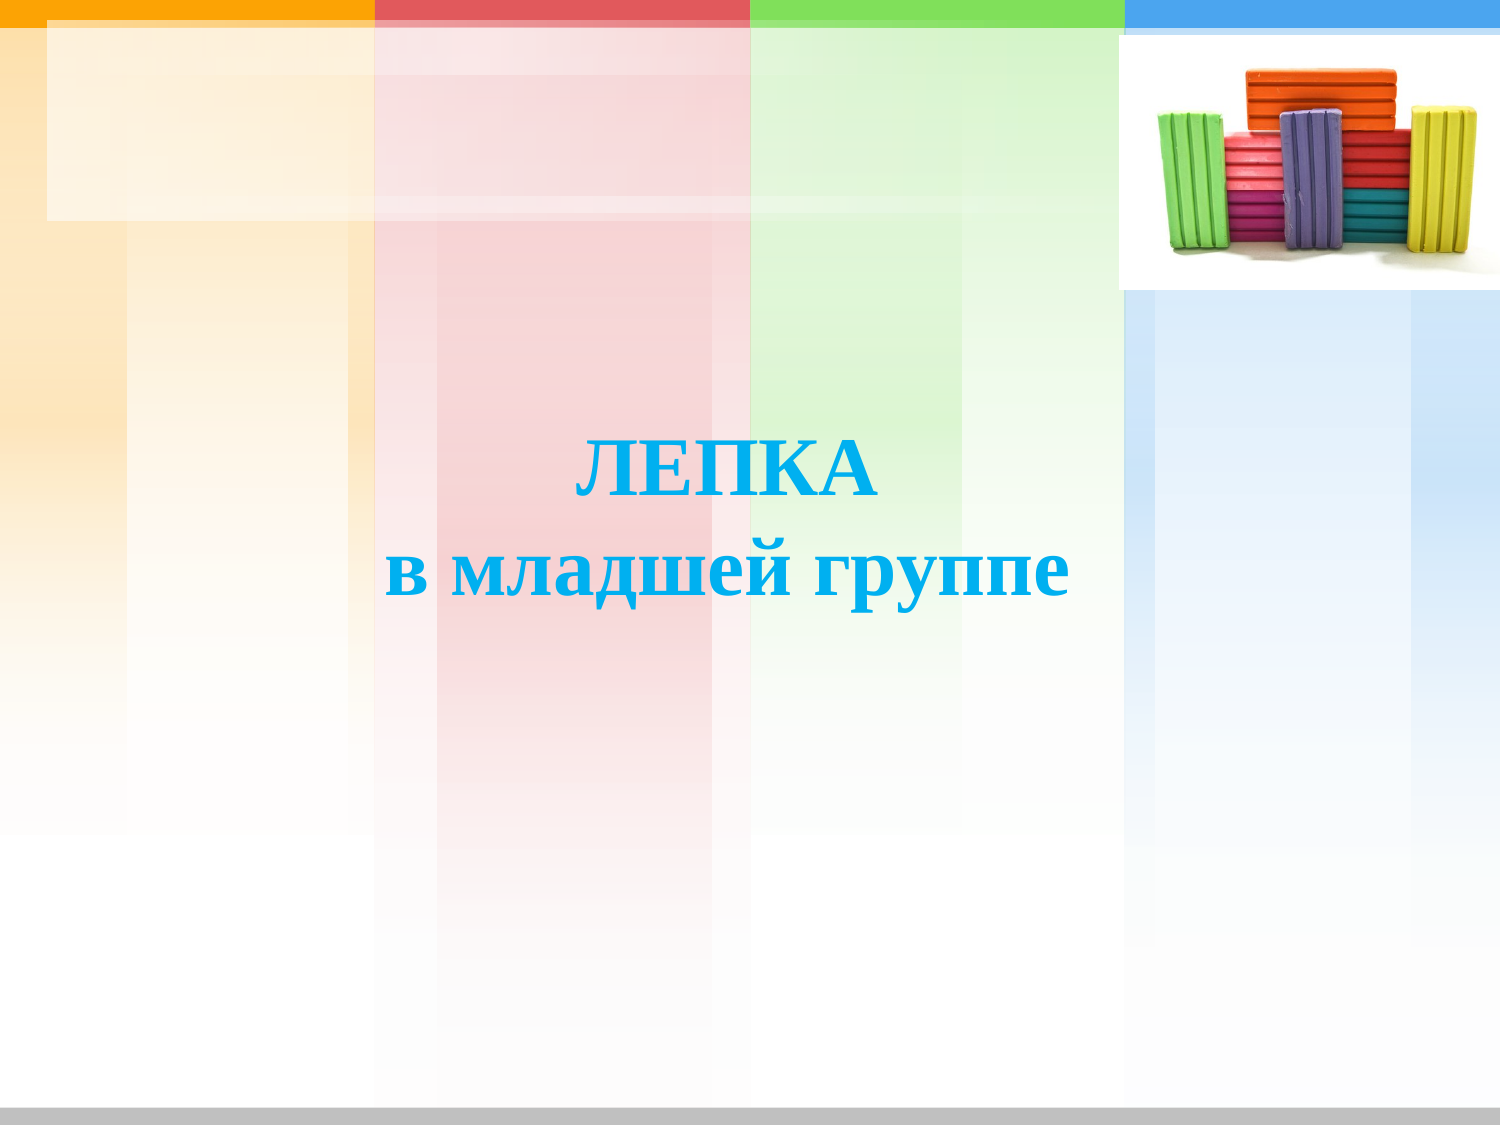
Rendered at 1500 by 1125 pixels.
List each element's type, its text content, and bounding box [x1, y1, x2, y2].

text_box ЛЕПКА в младшей группе [117, 304, 1360, 880]
picture [1119, 34, 1500, 290]
